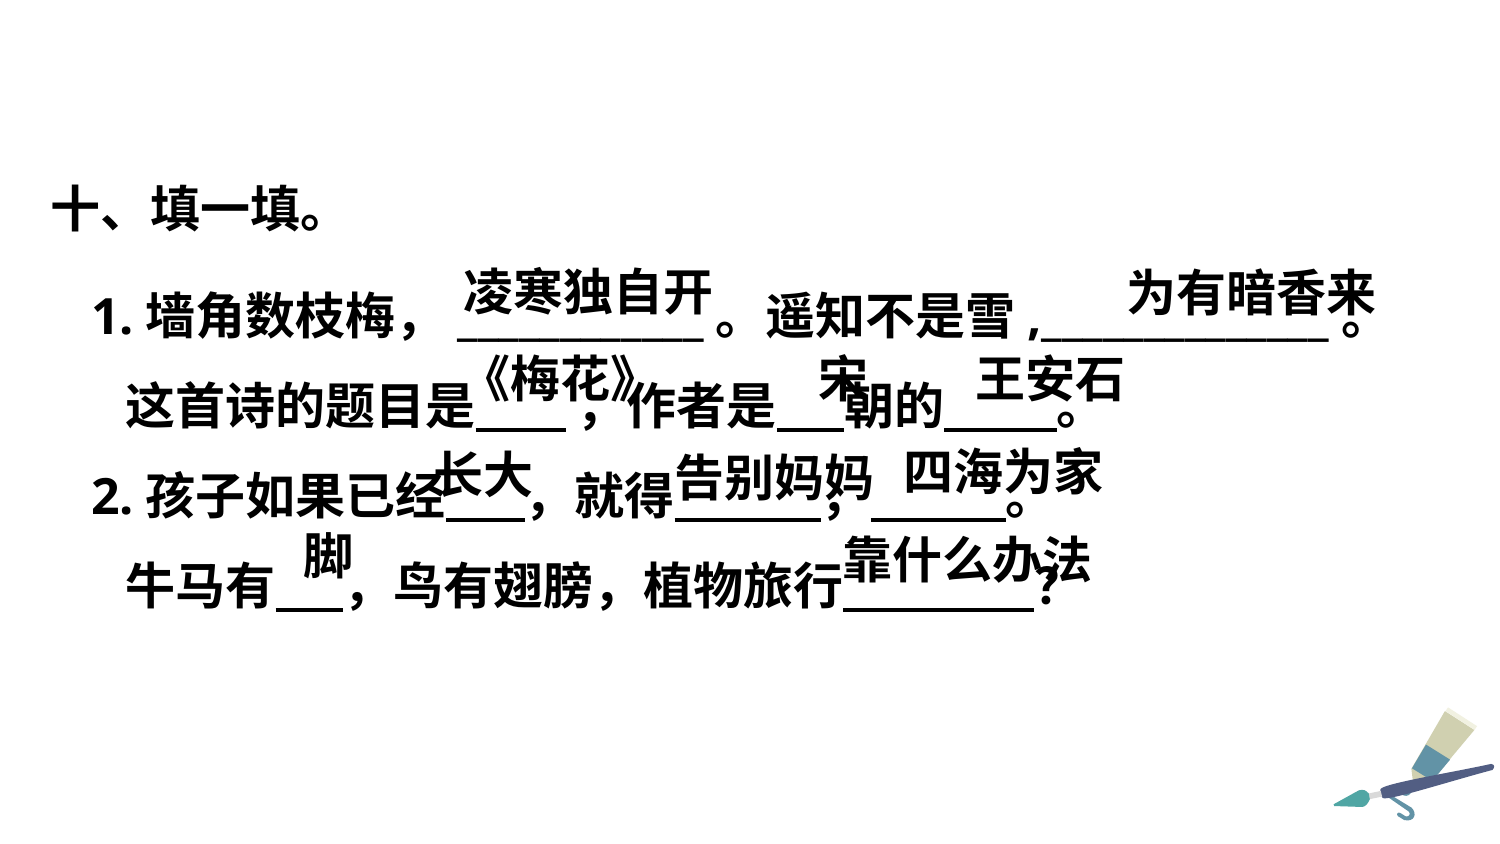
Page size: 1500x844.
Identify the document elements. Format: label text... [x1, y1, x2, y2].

text_box 凌寒独自开 [413, 253, 728, 329]
text_box 脚 [265, 517, 369, 592]
text_box 宋 [803, 340, 884, 415]
text_box 1.墙角数枝梅，____________。遥知不是雪,______________。 这首诗的题目是 ，作者是 朝的 。 2.孩子如果已经 ，就得 ， 。 牛马有 ，鸟有翅膀，植物旅行 ？ [76, 247, 1500, 622]
text_box 为有暗香来 [1111, 253, 1392, 329]
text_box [1358, 708, 1481, 844]
text_box 十、填一填。 [35, 139, 467, 245]
text_box 靠什么办法 [827, 521, 1108, 597]
text_box 王安石 [960, 340, 1141, 415]
text_box 长大 [418, 436, 549, 512]
text_box 四海为家 [888, 432, 1119, 508]
text_box 告别妈妈 [660, 439, 890, 514]
text_box 《梅花》 [445, 340, 676, 415]
